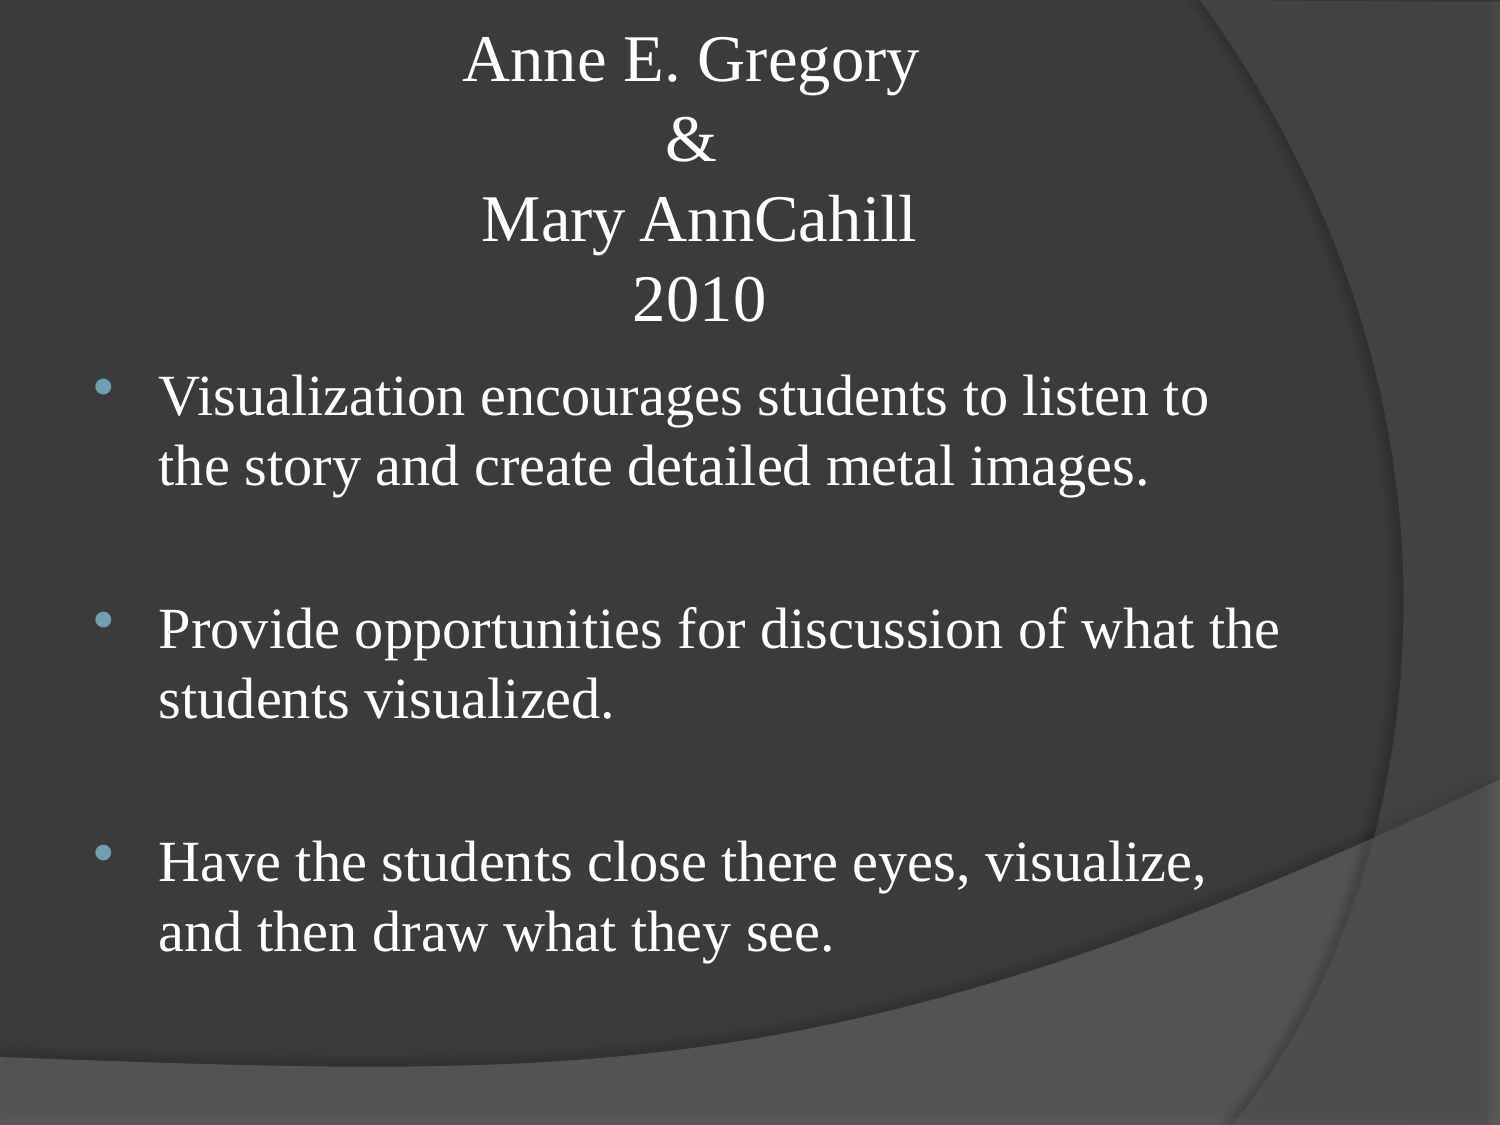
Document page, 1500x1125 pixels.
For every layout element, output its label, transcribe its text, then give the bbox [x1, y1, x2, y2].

title Anne E. Gregory & Mary AnnCahill 2010 [87, 37, 1313, 313]
list Visualization encourages students to listen to the story and create detailed metal images. Provide opportunities for discussion of what the students visualized. Have the students close there eyes, visualize, and then draw what they see. [75, 350, 1300, 1093]
